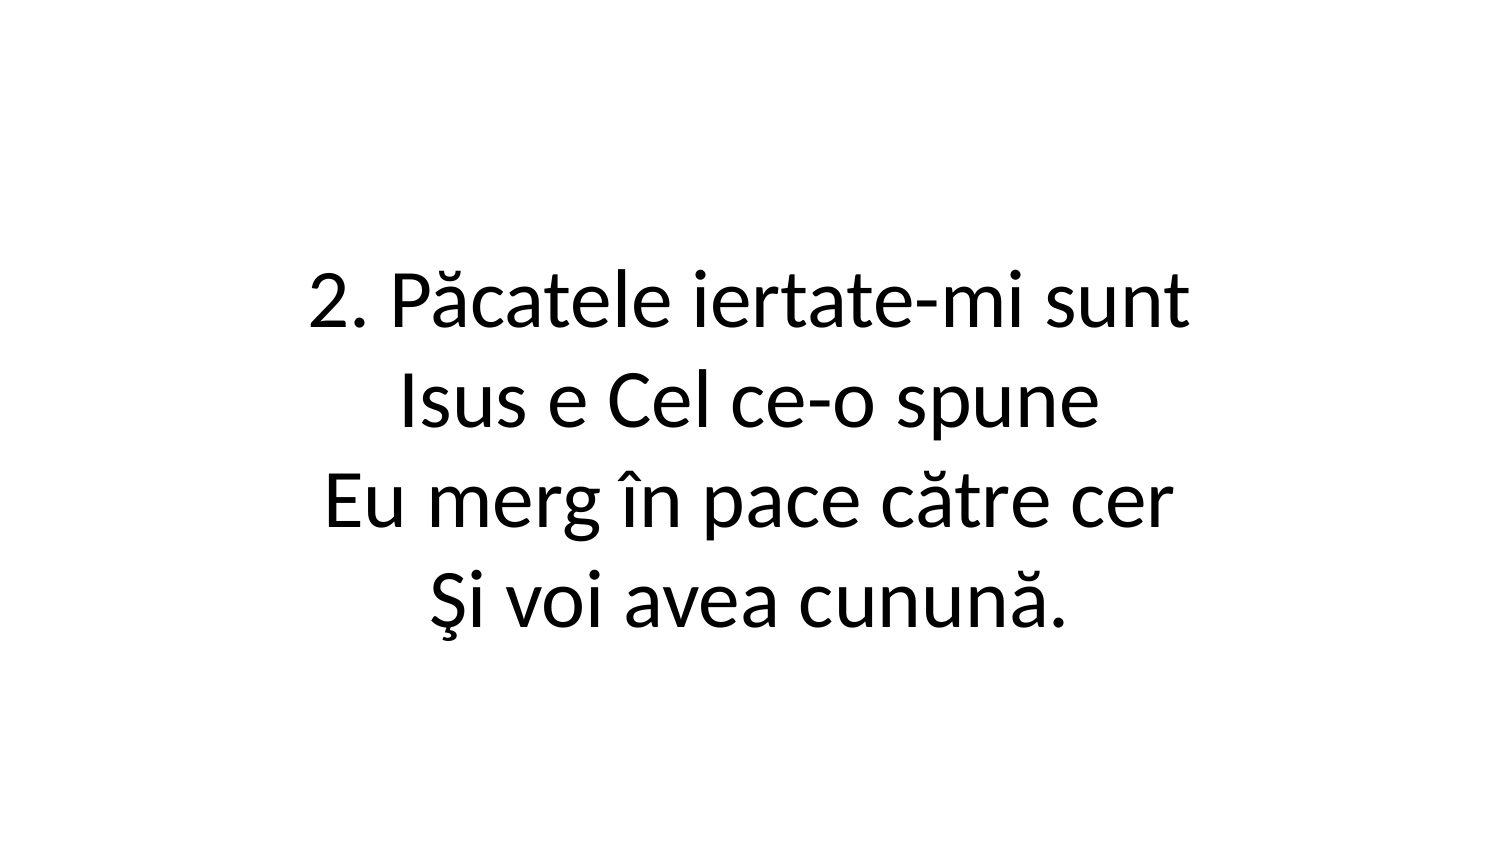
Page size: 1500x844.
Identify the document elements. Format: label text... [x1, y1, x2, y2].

text_box 2. Păcatele iertate-mi sunt Isus e Cel ce-o spune Eu merg în pace către cer Şi voi avea cunună. [292, 192, 1208, 652]
